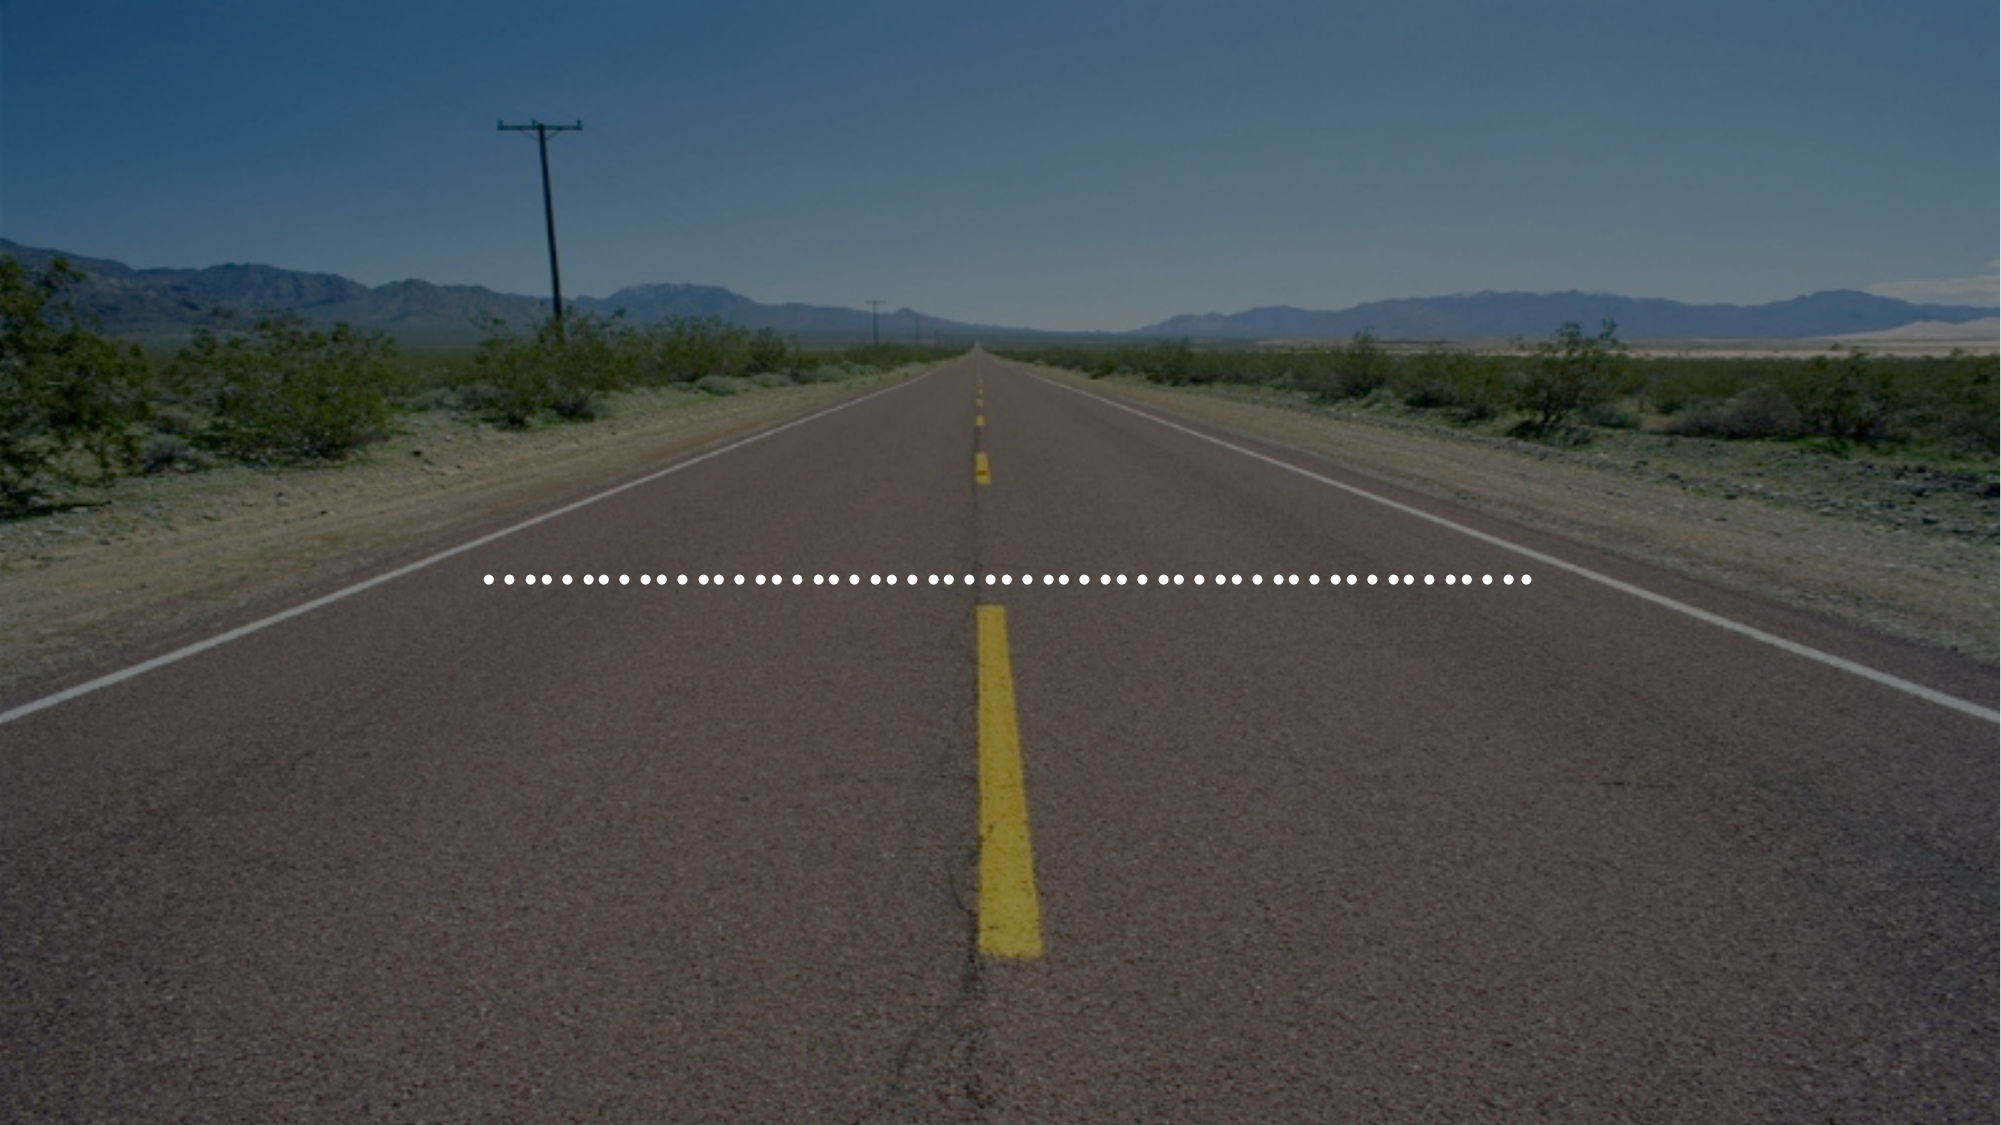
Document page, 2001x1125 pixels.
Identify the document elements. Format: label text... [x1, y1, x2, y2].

text_box ………………………………………………. [466, 493, 1578, 609]
picture [0, 0, 2001, 1125]
